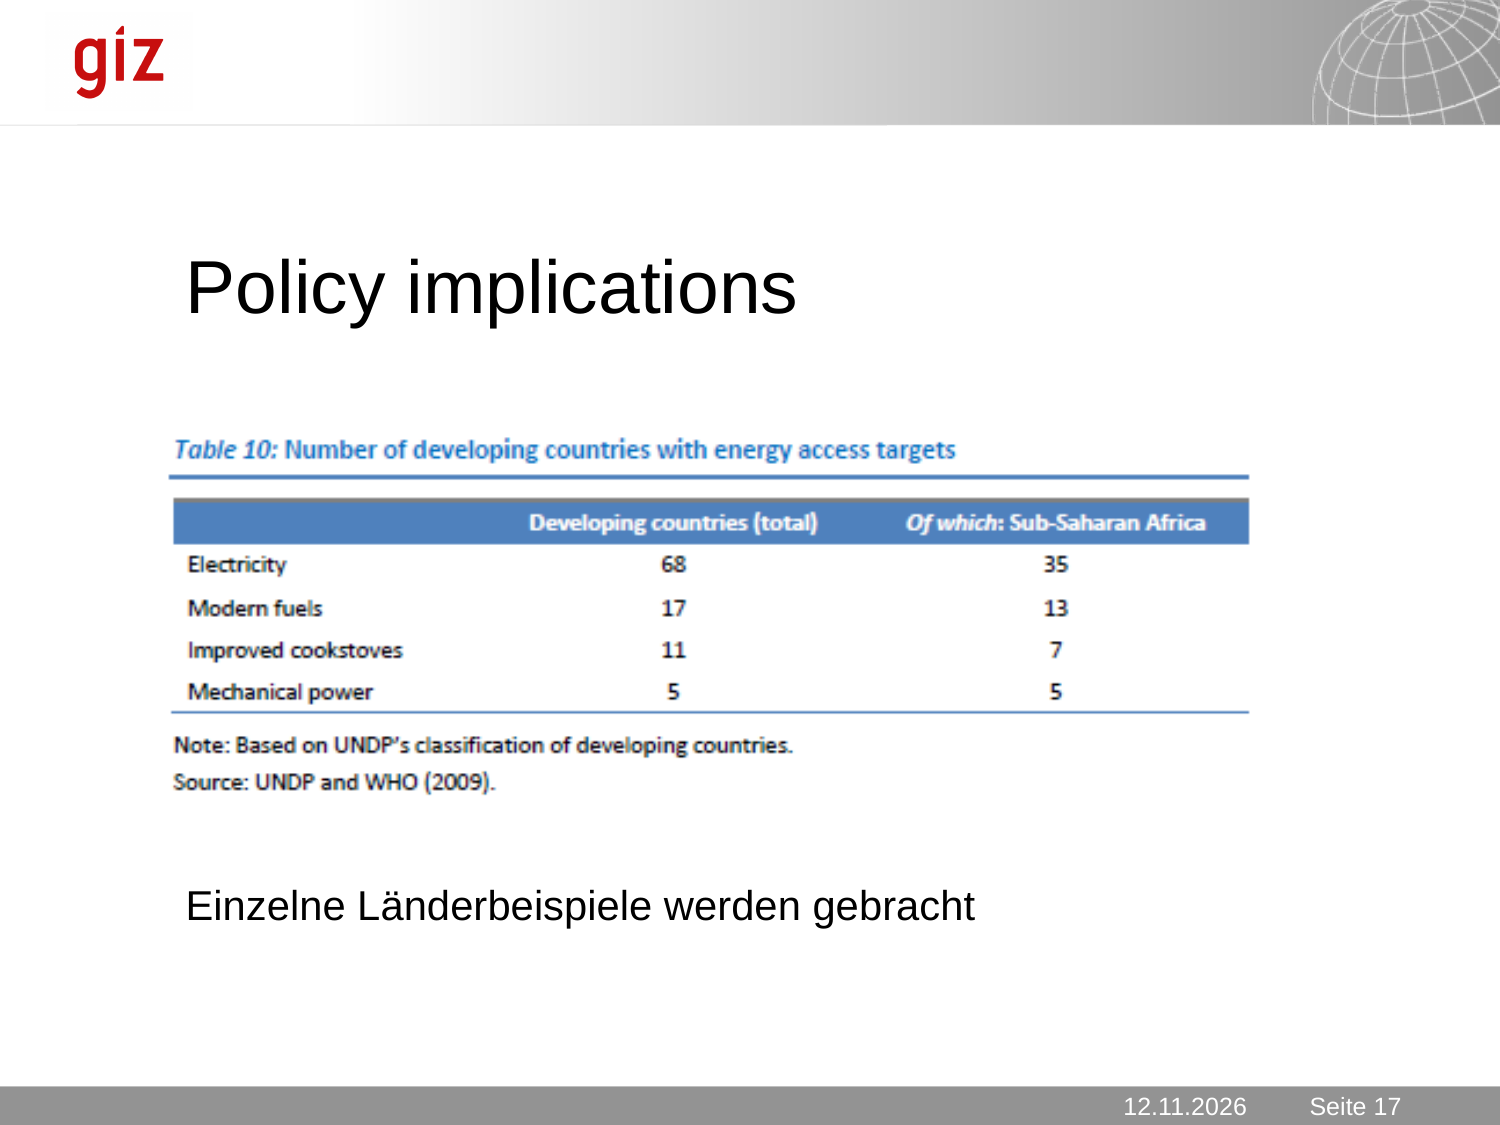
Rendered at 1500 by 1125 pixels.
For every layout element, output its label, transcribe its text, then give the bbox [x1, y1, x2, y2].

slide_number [1108, 1082, 1322, 1125]
title Policy implications Einzelne Länderbeispiele werden gebracht [170, 231, 1325, 334]
picture [45, 12, 193, 111]
picture [1311, 0, 1500, 125]
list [61, 416, 1348, 821]
